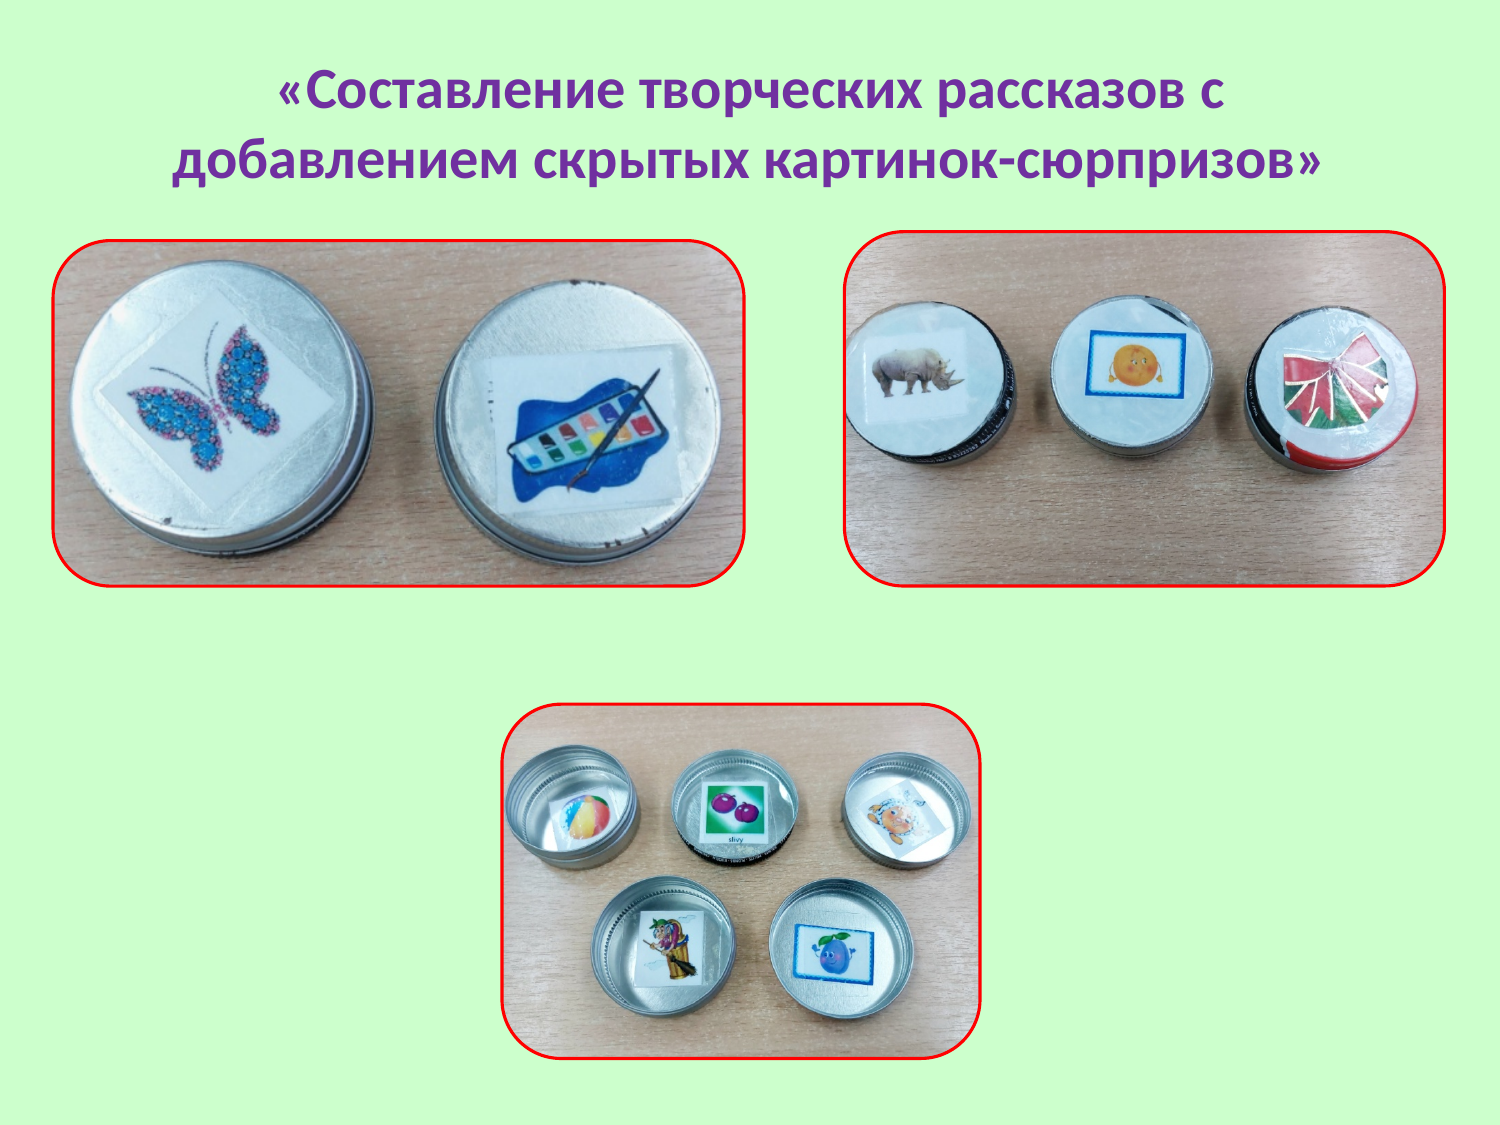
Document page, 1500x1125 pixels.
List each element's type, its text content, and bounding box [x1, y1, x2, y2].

text_box «Составление творческих рассказов с добавлением скрытых картинок-сюрпризов» [88, 42, 1412, 198]
picture [844, 231, 1445, 587]
picture [501, 703, 981, 1059]
picture [52, 240, 745, 587]
